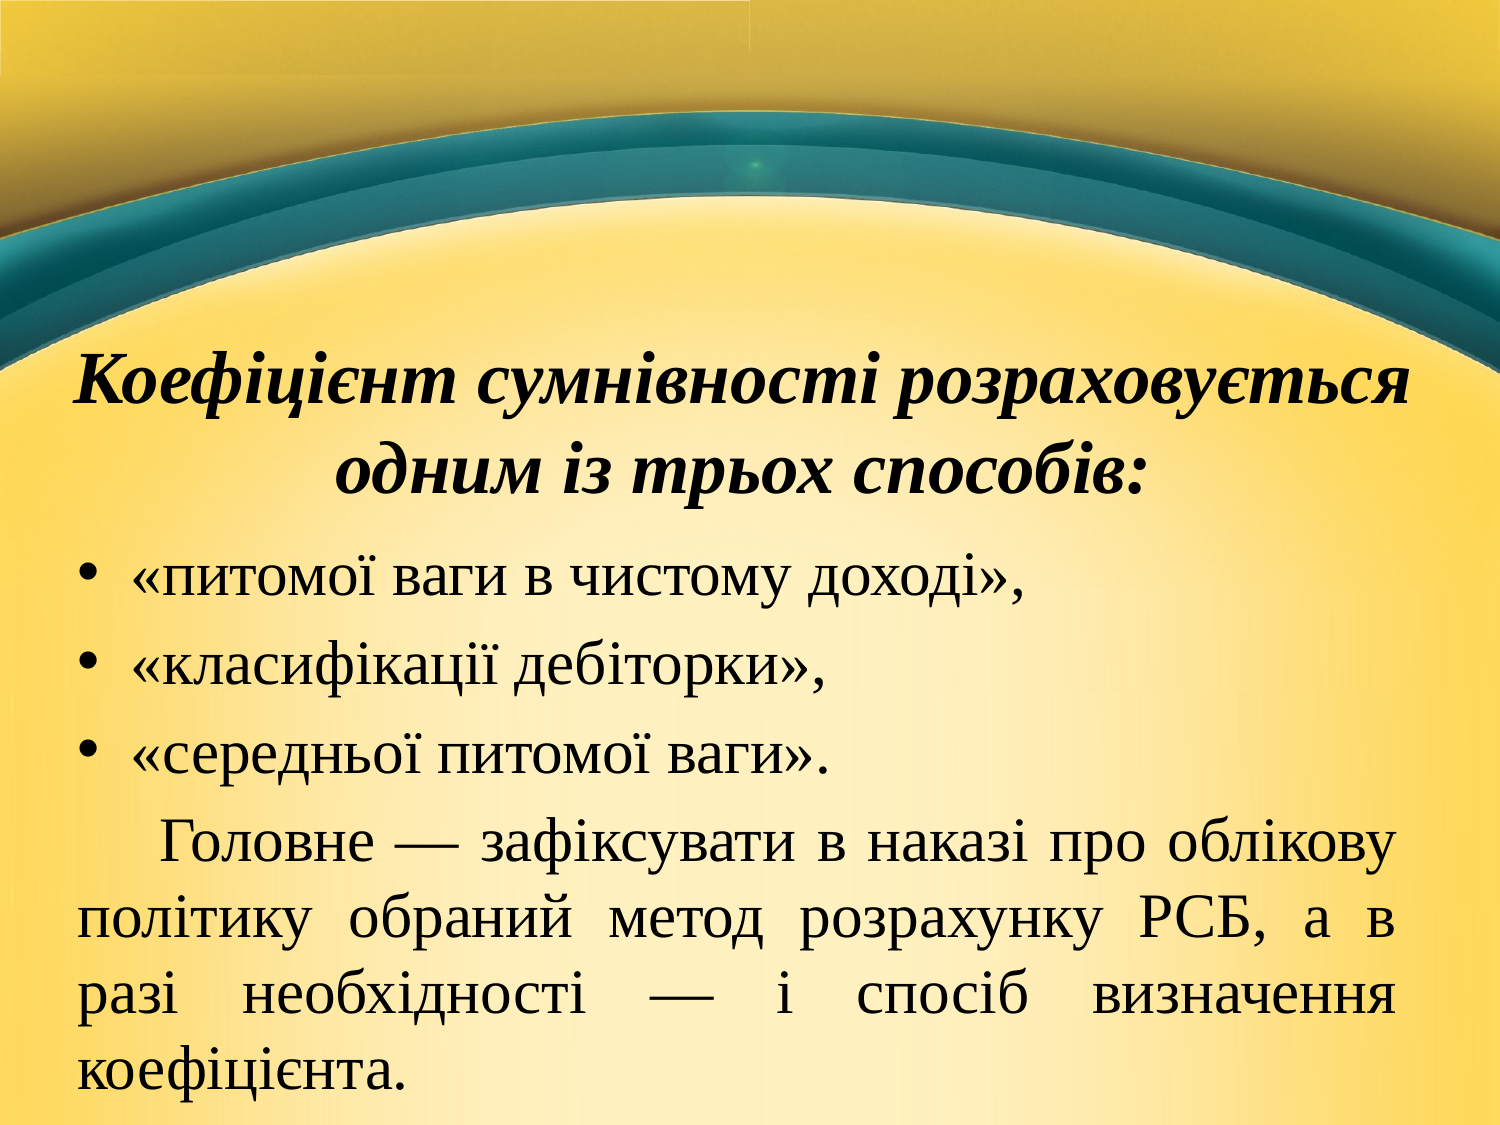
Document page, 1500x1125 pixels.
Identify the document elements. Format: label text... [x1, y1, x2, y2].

list «питомої ваги в чистому доході», «класифікації дебіторки», «середньої питомої ваги». Головне — зафіксувати в наказі про облікову політику обраний метод розрахунку РСБ, а в разі необхідності — і спосіб визначення коефіцієнта. [62, 525, 1413, 1113]
picture [0, 0, 1500, 1125]
title Коефіцієнт сумнівності розраховується одним із трьох способів: [24, 324, 1463, 513]
